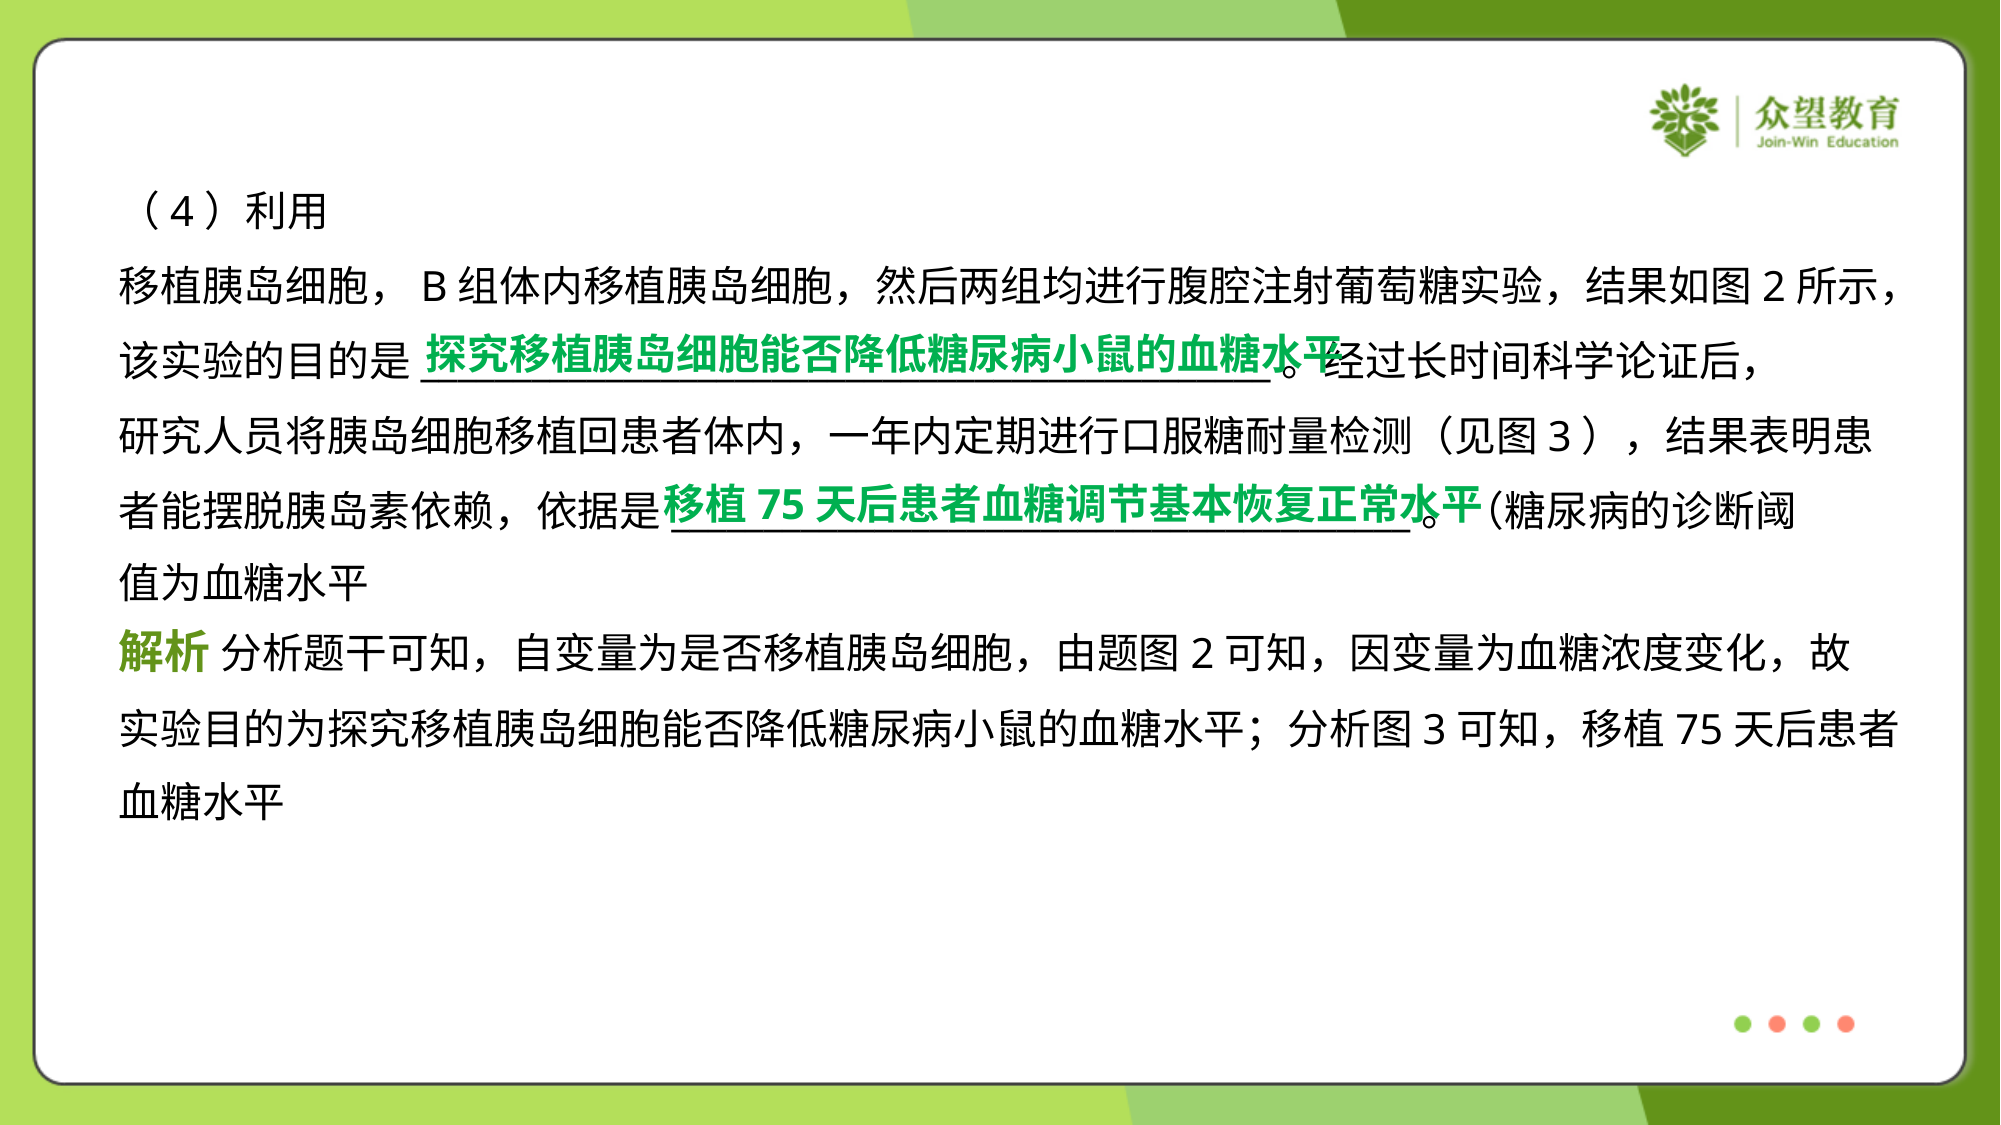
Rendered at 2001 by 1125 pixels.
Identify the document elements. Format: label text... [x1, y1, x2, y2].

picture [0, 0, 2000, 1125]
text_box 移植75天后患者血糖调节基本恢复正常水平 [657, 453, 1490, 521]
text_box 探究移植胰岛细胞能否降低糖尿病小鼠的血糖水平 [411, 303, 1359, 371]
